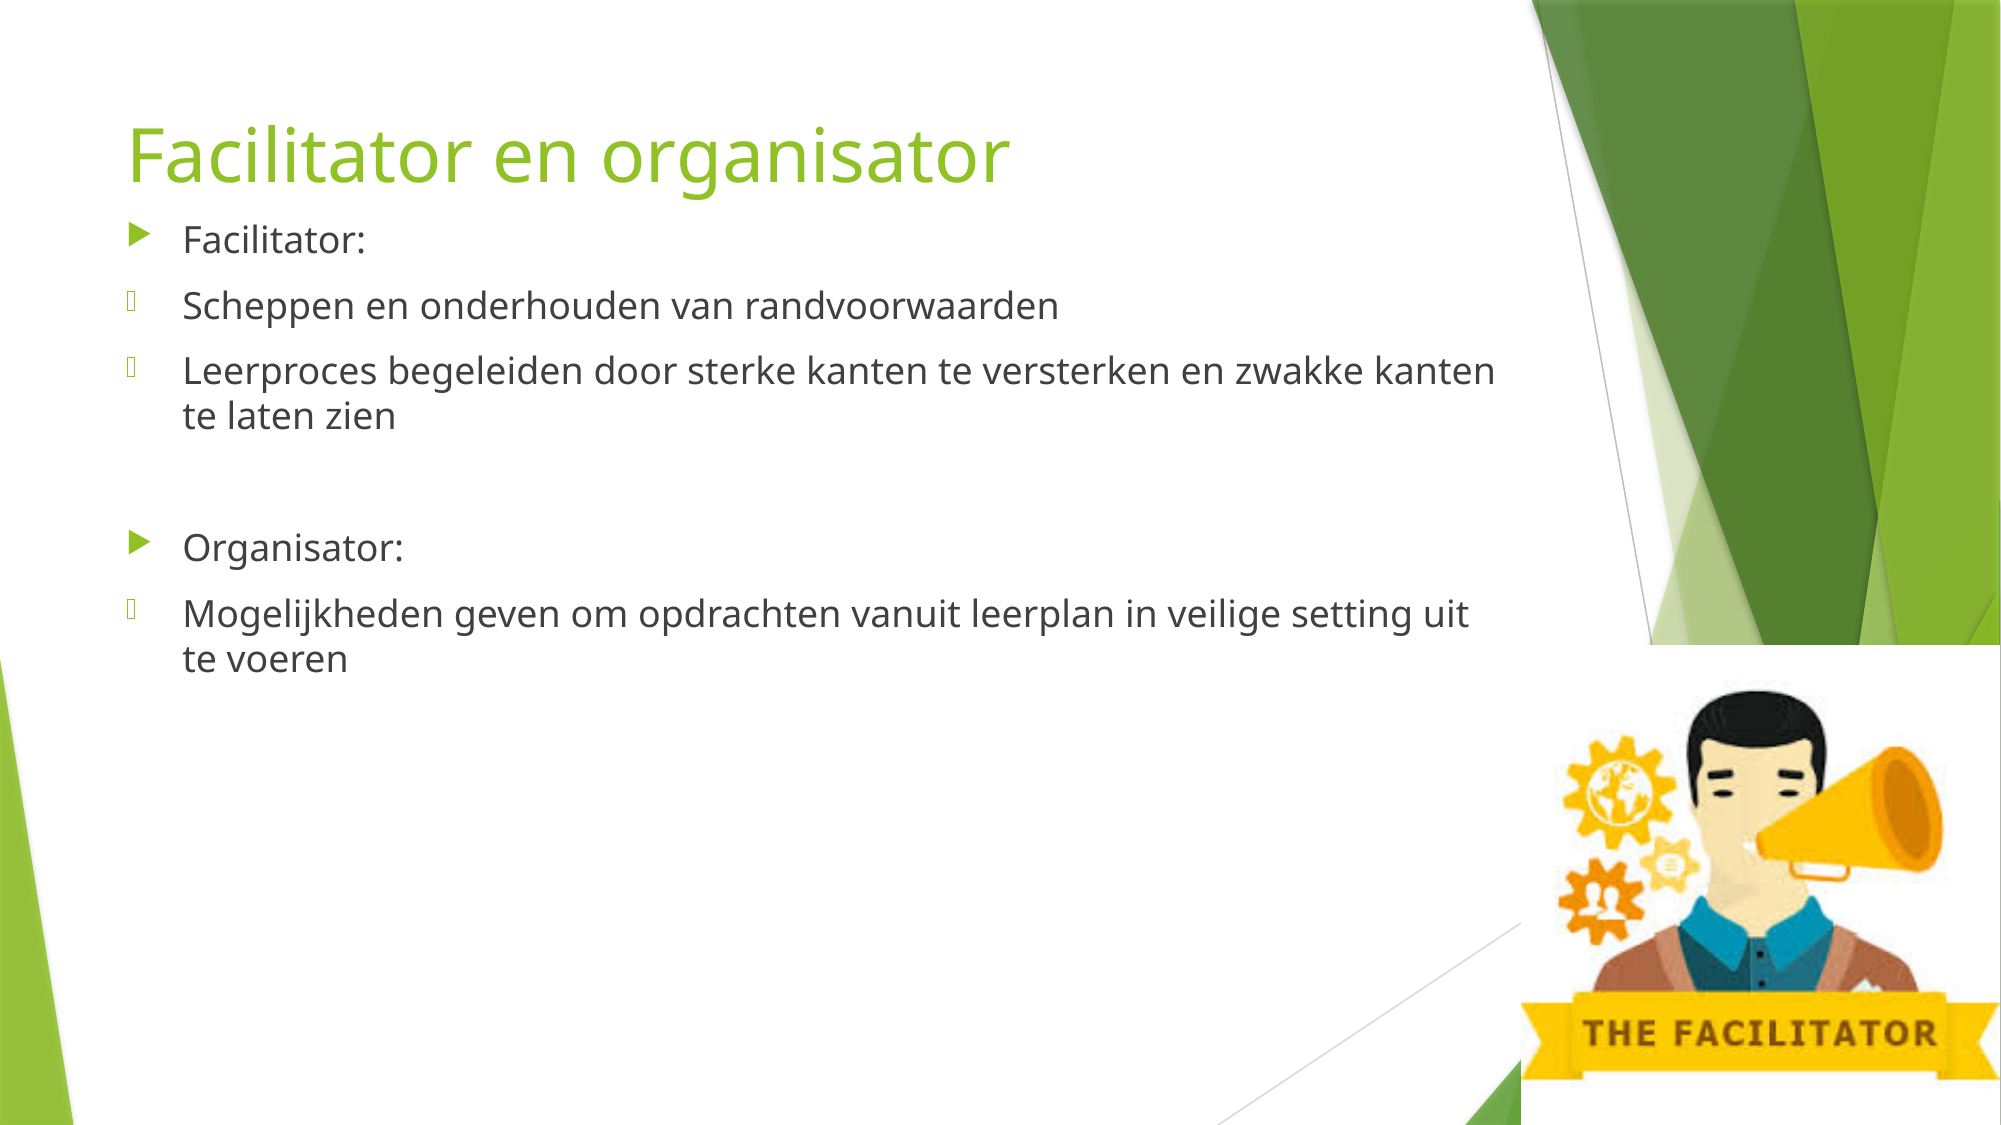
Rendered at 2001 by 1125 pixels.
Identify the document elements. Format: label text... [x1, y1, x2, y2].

picture [1520, 645, 2000, 1125]
title Facilitator en organisator [111, 99, 1522, 208]
list Facilitator: Scheppen en onderhouden van randvoorwaarden Leerproces begeleiden door sterke kanten te versterken en zwakke kanten te laten zien Organisator: Mogelijkheden geven om opdrachten vanuit leerplan in veilige setting uit te voeren [111, 208, 1522, 845]
